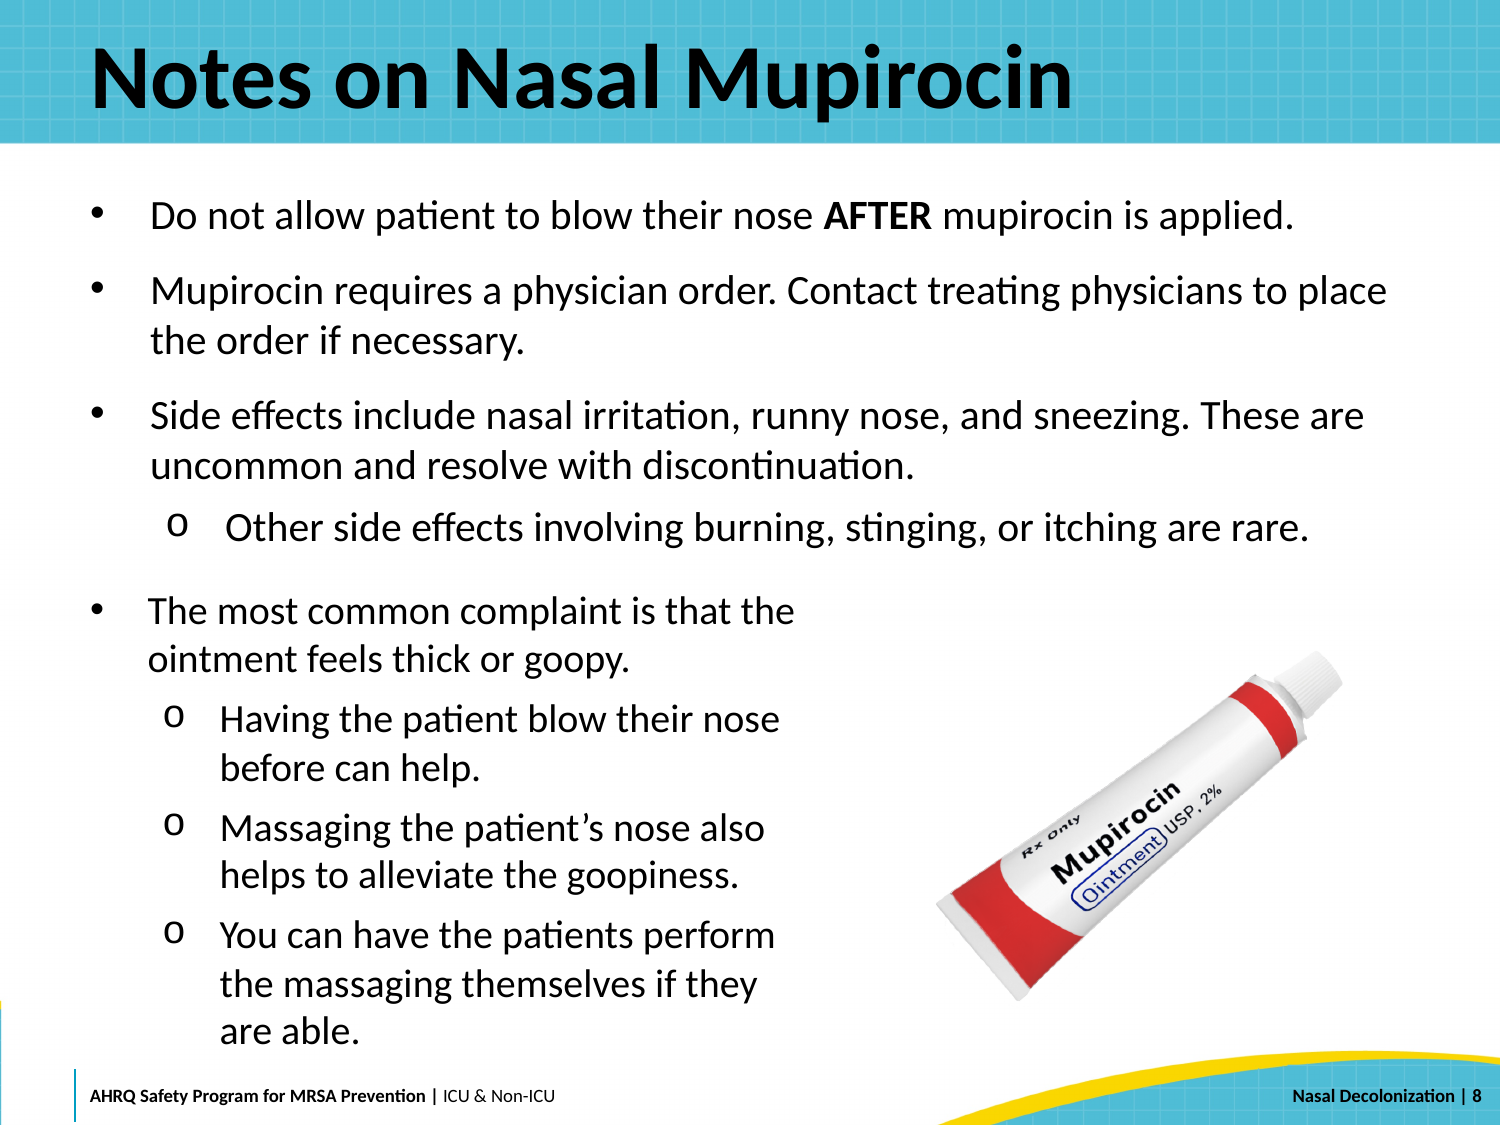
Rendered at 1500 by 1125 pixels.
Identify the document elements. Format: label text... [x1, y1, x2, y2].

list Do not allow patient to blow their nose AFTER mupirocin is applied. Mupirocin requires a physician order. Contact treating physicians to place the order if necessary. Side effects include nasal irritation, runny nose, and sneezing. These are uncommon and resolve with discontinuation. Other side effects involving burning, stinging, or itching are rare. [75, 179, 1425, 578]
title Notes on Nasal Mupirocin [75, 0, 1425, 150]
picture [0, 0, 1500, 1125]
slide_number | 8 [1455, 1065, 1500, 1125]
list The most common complaint is that the ointment feels thick or goopy. Having the patient blow their nose before can help. Massaging the patient’s nose also helps to alleviate the goopiness. You can have the patients perform the massaging themselves if they are able. [75, 577, 828, 1065]
